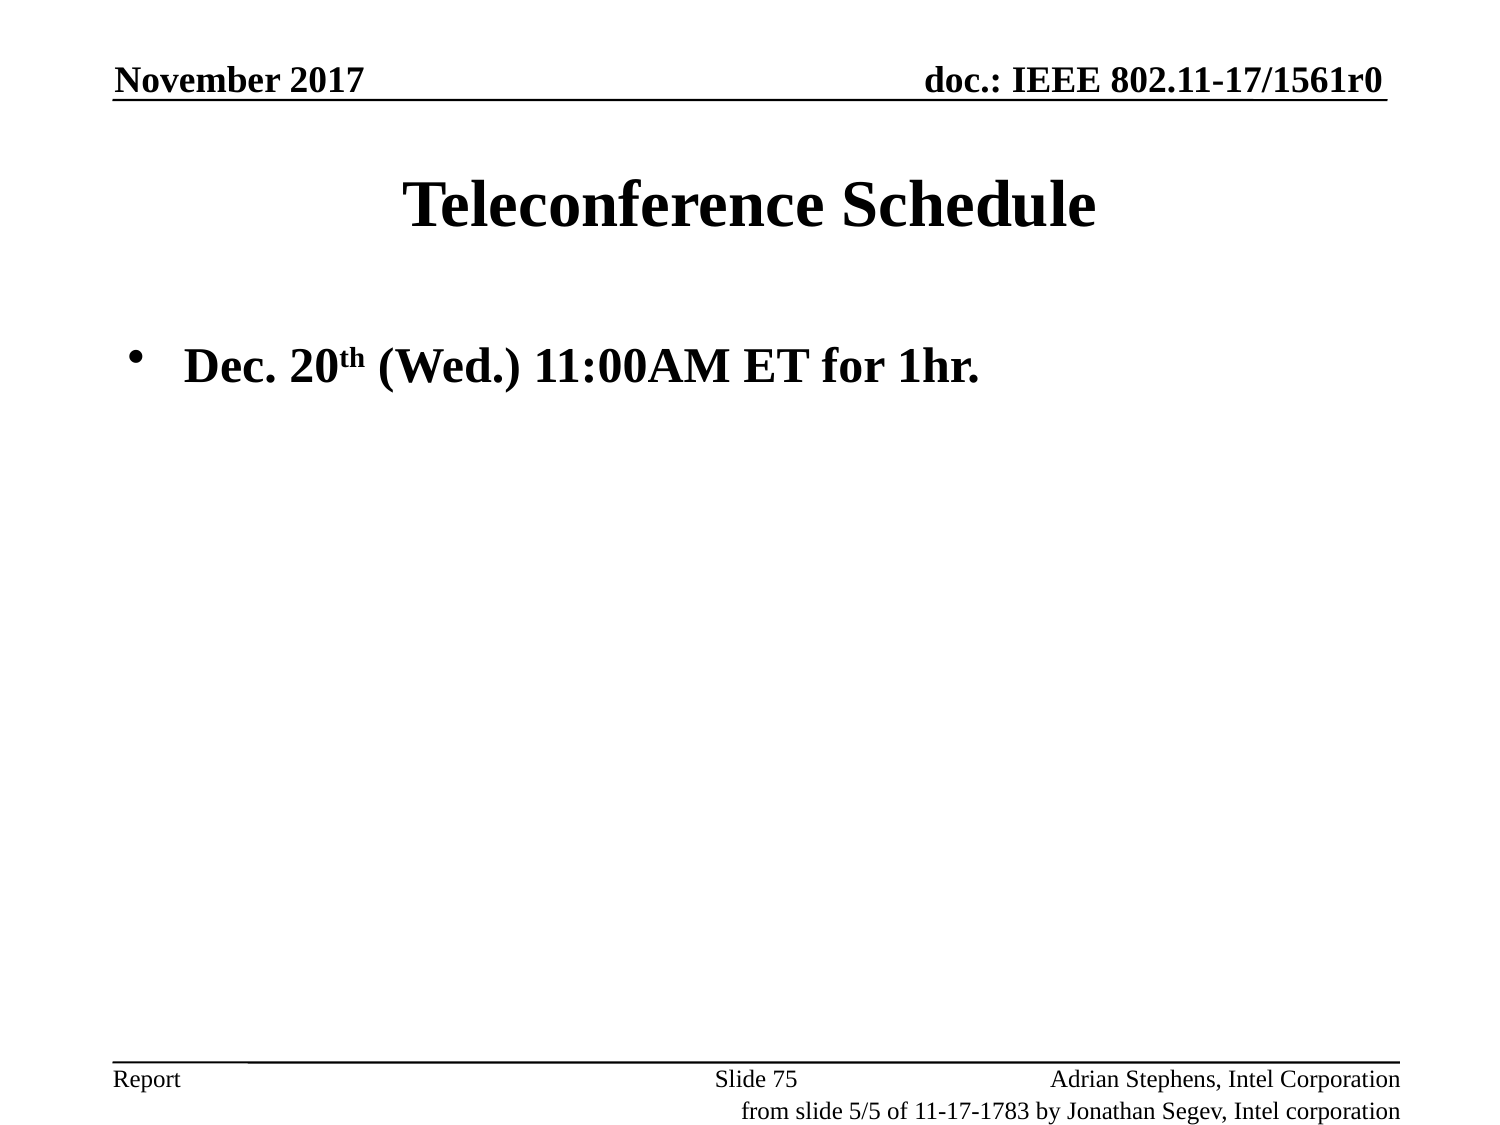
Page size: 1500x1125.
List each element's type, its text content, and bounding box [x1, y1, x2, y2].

footer Adrian Stephens, Intel Corporation [878, 1061, 1402, 1087]
title Teleconference Schedule [112, 112, 1388, 288]
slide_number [114, 54, 374, 101]
slide_number Slide 75 [711, 1061, 801, 1093]
list Dec. 20th (Wed.) 11:00AM ET for 1hr. [112, 324, 1388, 1000]
text_box from slide 5/5 of 11-17-1783 by Jonathan Segev, Intel corporation [343, 1087, 1417, 1125]
